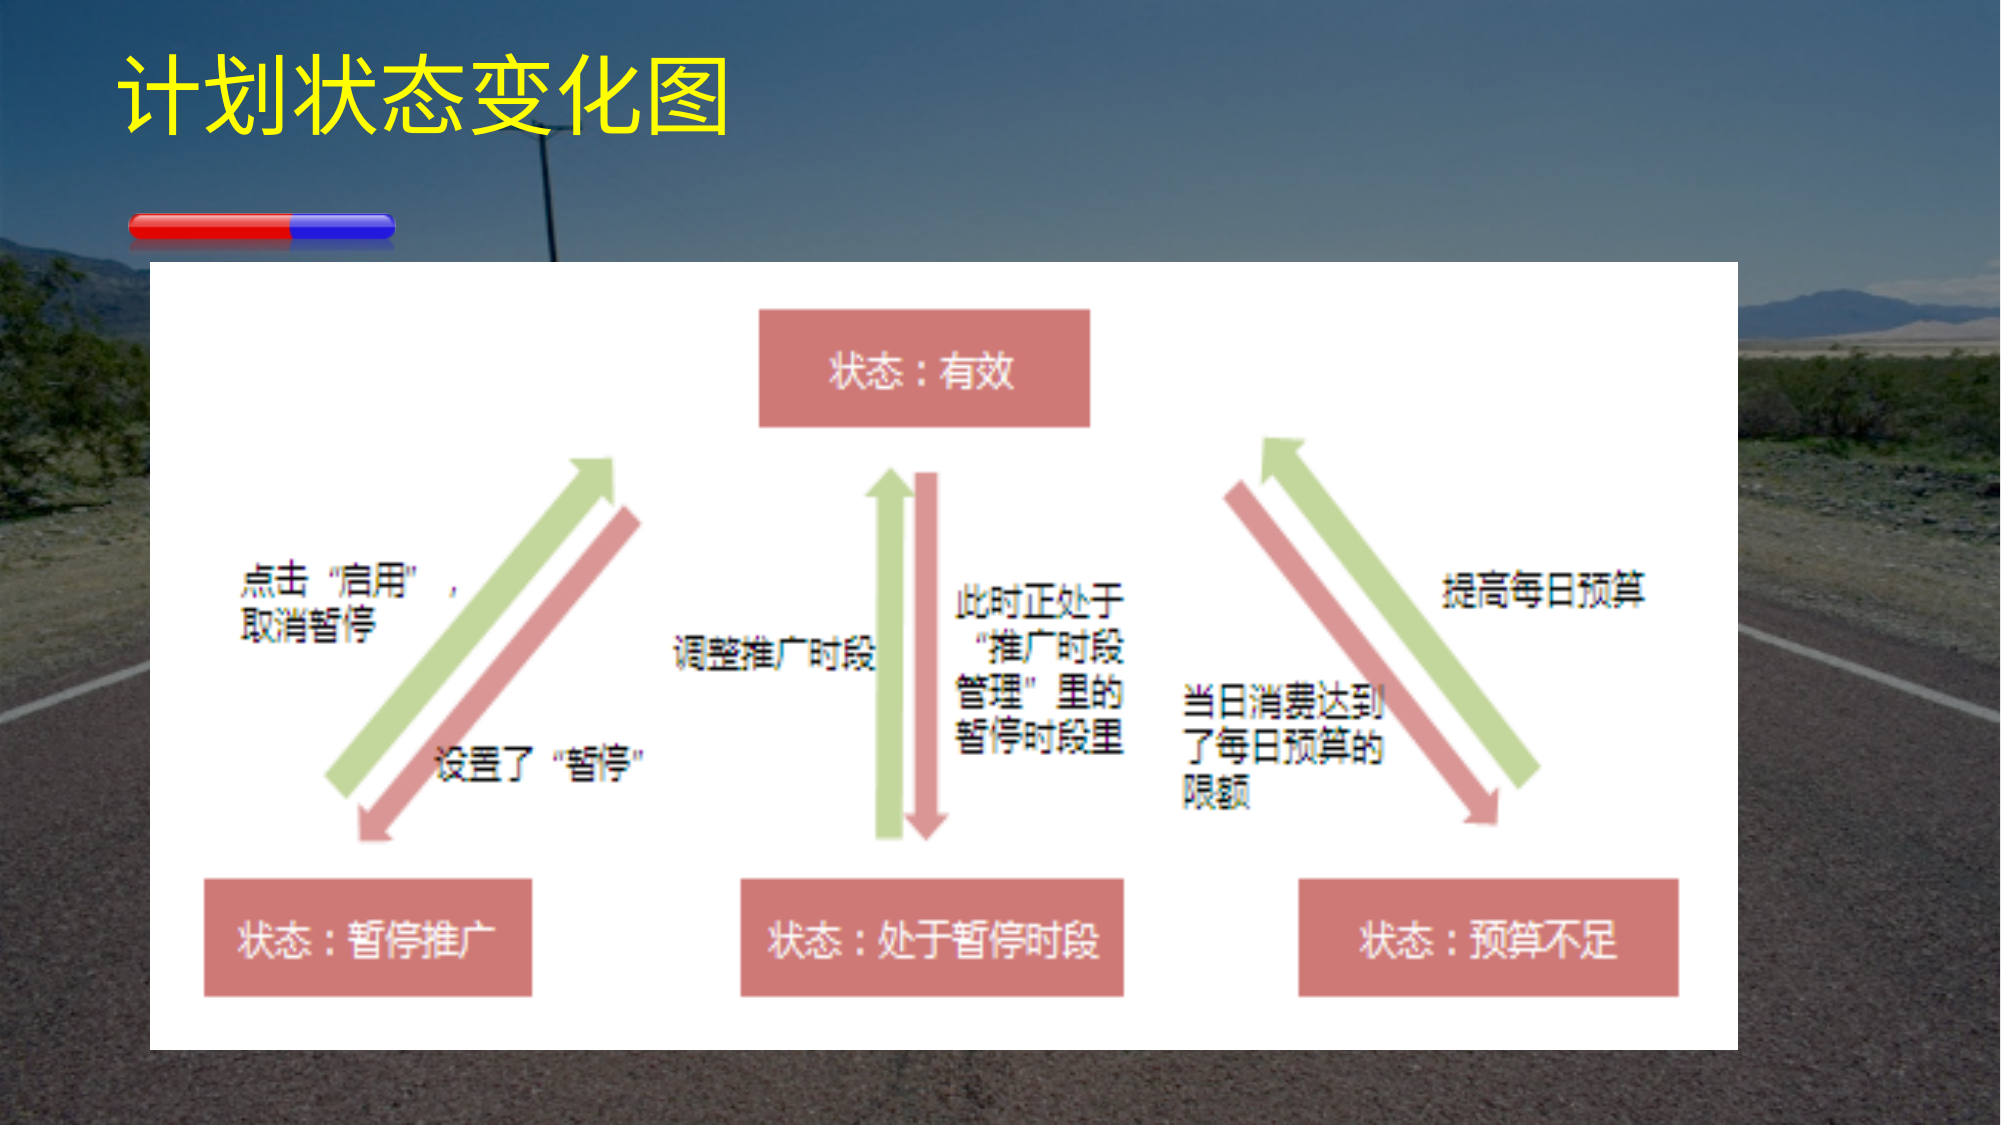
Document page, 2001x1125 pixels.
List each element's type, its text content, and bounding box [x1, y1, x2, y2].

picture [0, 0, 2001, 1125]
title 计划状态变化图 [99, 45, 1521, 203]
